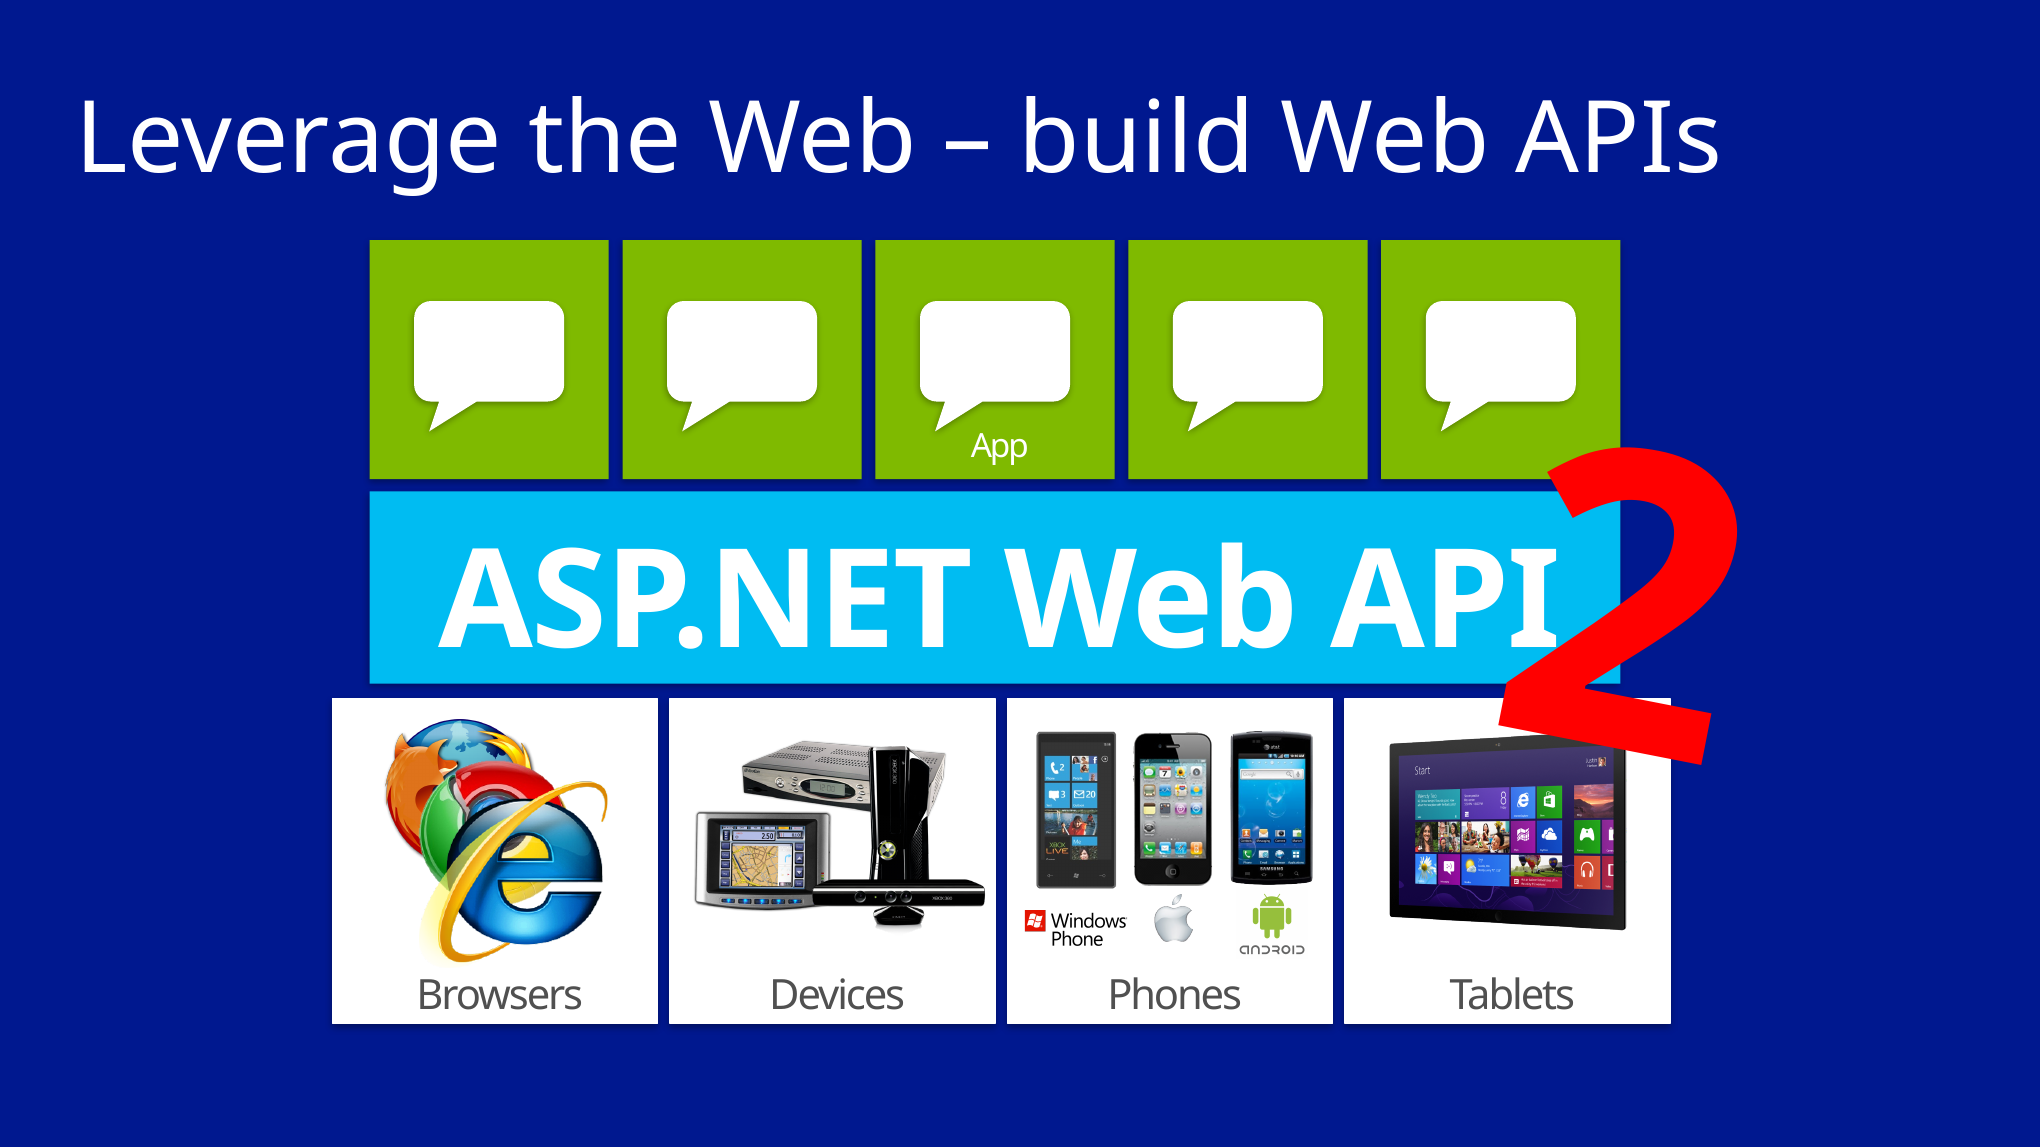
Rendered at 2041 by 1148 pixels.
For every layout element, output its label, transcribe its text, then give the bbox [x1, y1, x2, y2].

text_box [332, 688, 1671, 1024]
text_box 2 [1474, 320, 1743, 691]
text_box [1128, 239, 1368, 480]
text_box ASP.NET Web API [369, 491, 1512, 684]
title Leverage the Web – build Web APIs [45, 48, 1996, 199]
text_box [875, 239, 1115, 480]
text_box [622, 239, 862, 480]
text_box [1380, 239, 1621, 480]
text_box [369, 239, 610, 480]
